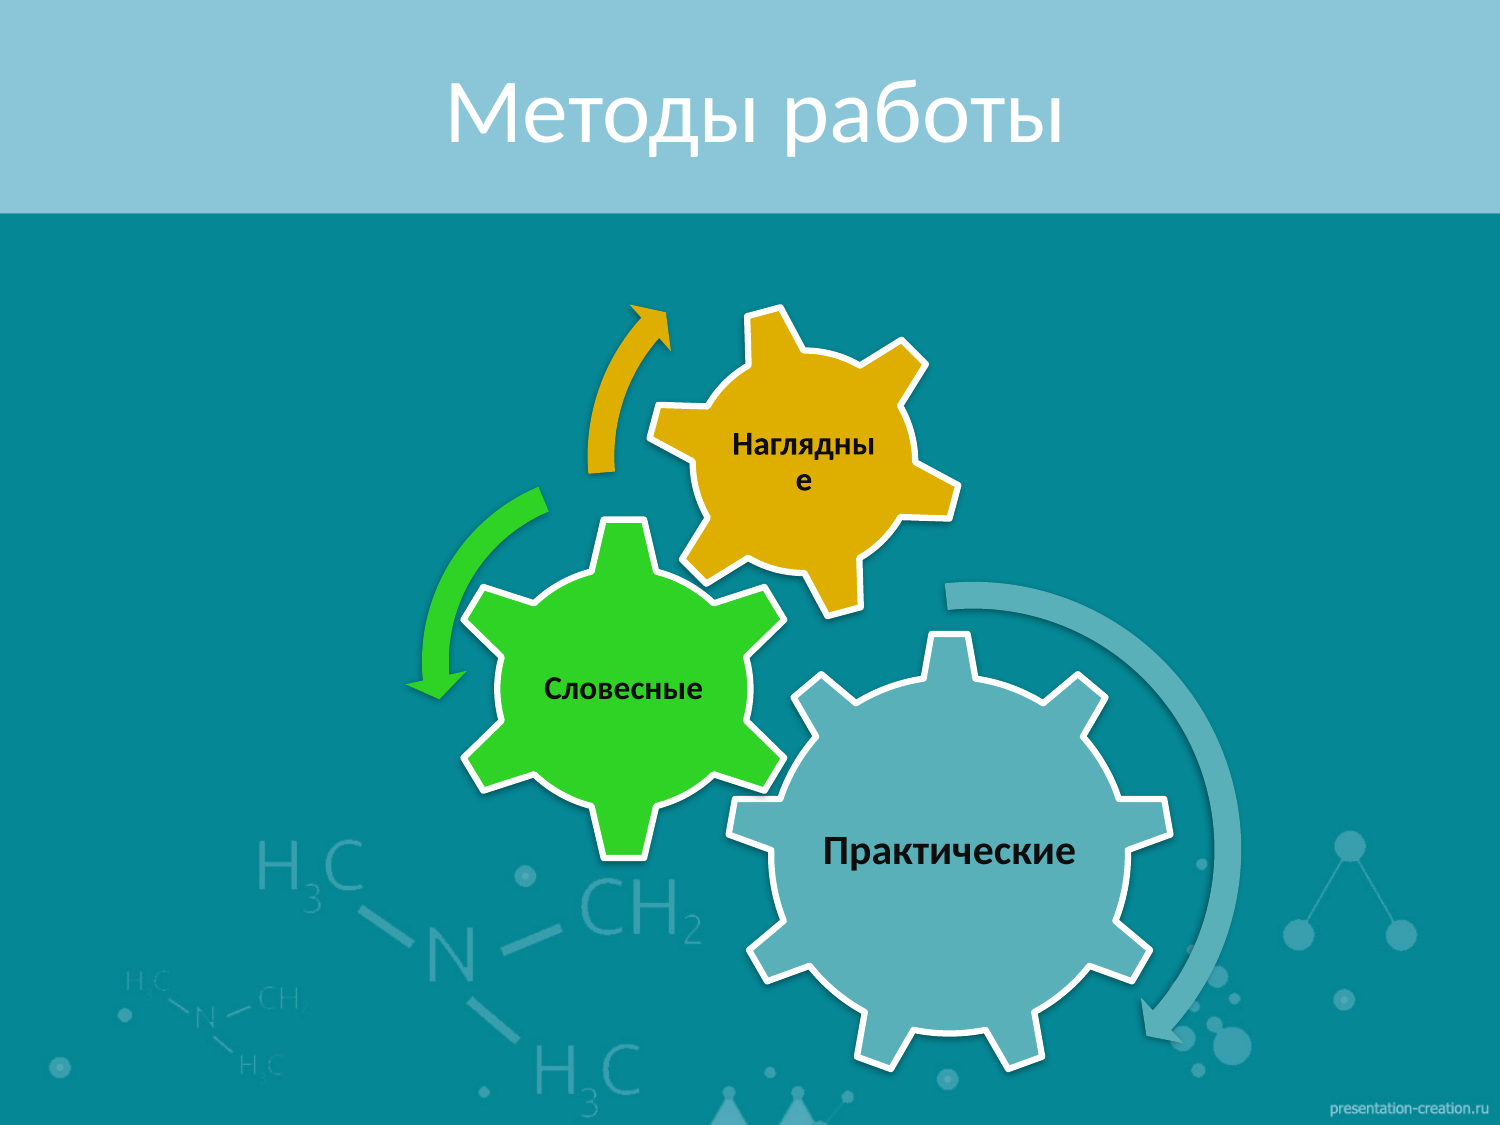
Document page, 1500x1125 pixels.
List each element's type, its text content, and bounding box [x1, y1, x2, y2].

picture [0, 0, 1500, 1125]
title Методы работы [41, 8, 1471, 204]
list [40, 266, 1483, 1079]
